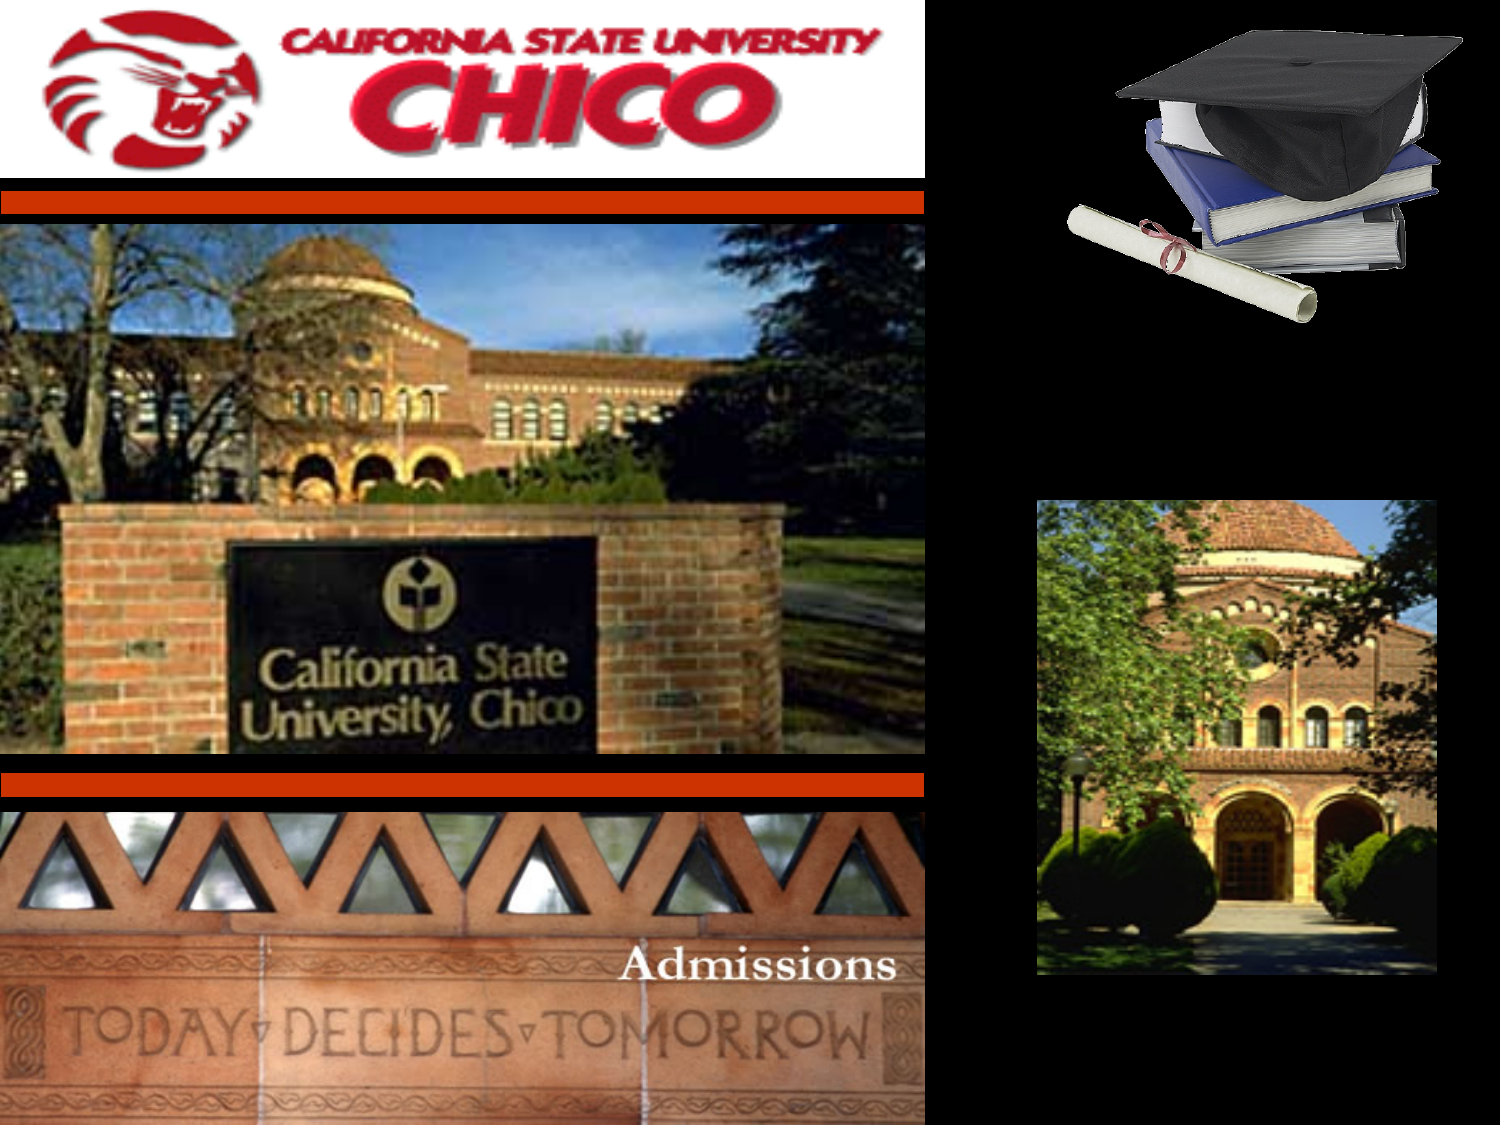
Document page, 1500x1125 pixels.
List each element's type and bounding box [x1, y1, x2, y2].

text_box [0, 772, 925, 798]
text_box [0, 189, 925, 215]
picture [1036, 15, 1500, 346]
picture [0, 224, 926, 754]
picture [1037, 499, 1438, 976]
picture [0, 0, 926, 178]
picture [0, 812, 926, 1125]
